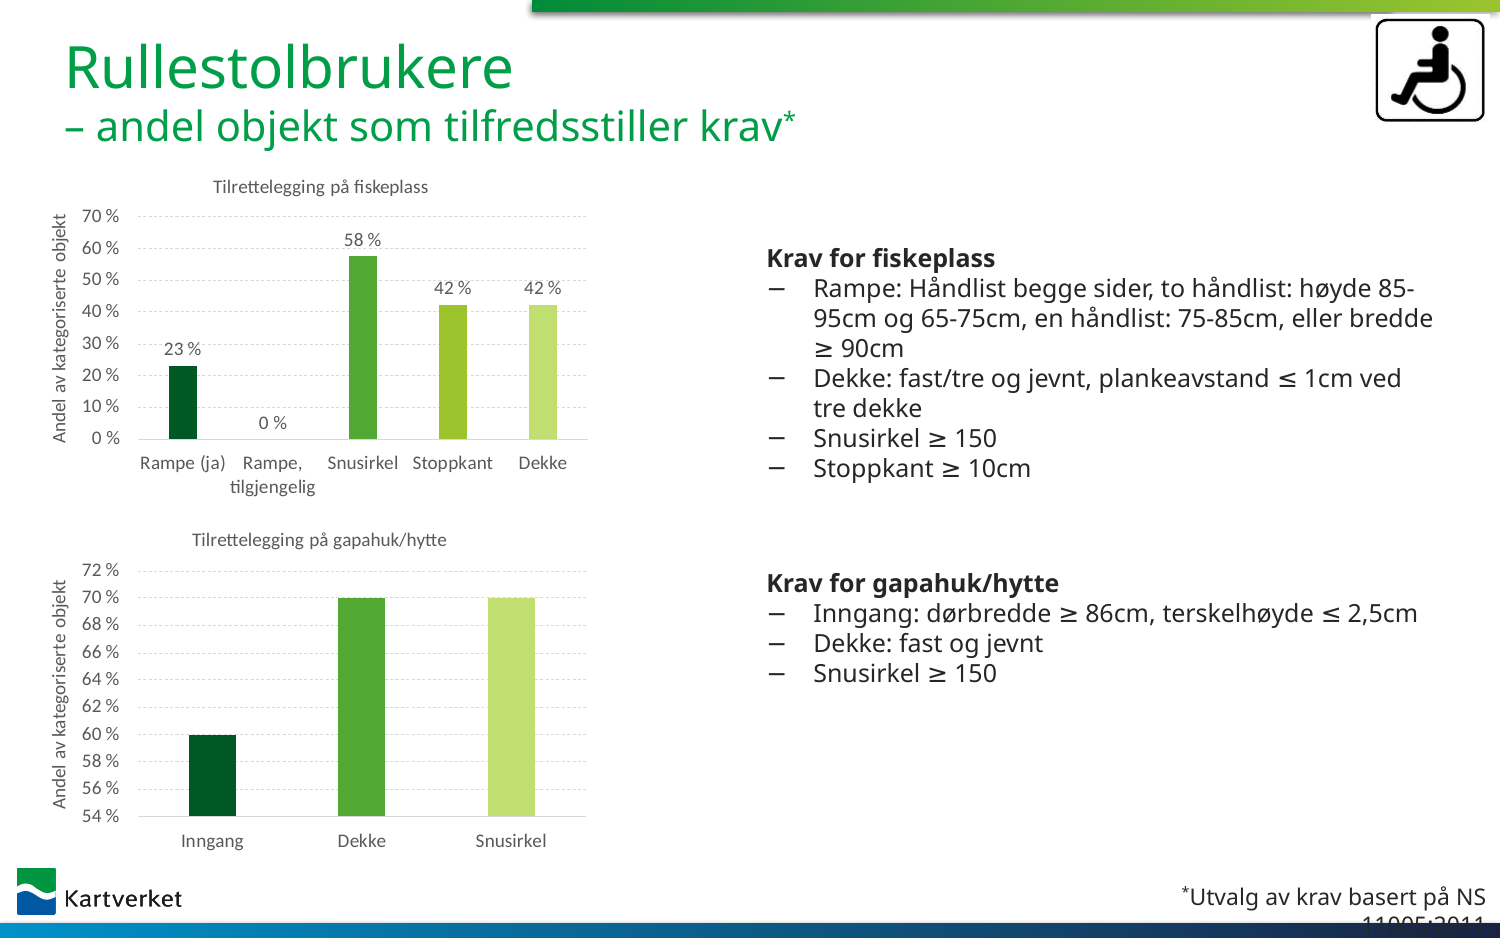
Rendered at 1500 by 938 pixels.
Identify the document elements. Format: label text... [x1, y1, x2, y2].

text_box Rullestolbrukere – andel objekt som tilfredsstiller krav* [49, 29, 1431, 158]
picture [41, 520, 597, 859]
picture [1371, 13, 1491, 127]
text_box *Utvalg av krav basert på NS 11005:2011 [1068, 873, 1500, 938]
picture [41, 166, 599, 505]
text_box Krav for fiskeplass Rampe: Håndlist begge sider, to håndlist: høyde 85-95cm og 65-75cm, en håndlist: 75-85cm, eller bredde ≥ 90cm Dekke: fast/tre og jevnt, plankeavstand ≤ 1cm ved tre dekke Snusirkel ≥ 150 Stoppkant ≥ 10cm [751, 235, 1452, 490]
text_box Krav for gapahuk/hytte Inngang: dørbredde ≥ 86cm, terskelhøyde ≤ 2,5cm Dekke: fast og jevnt Snusirkel ≥ 150 [751, 560, 1452, 695]
